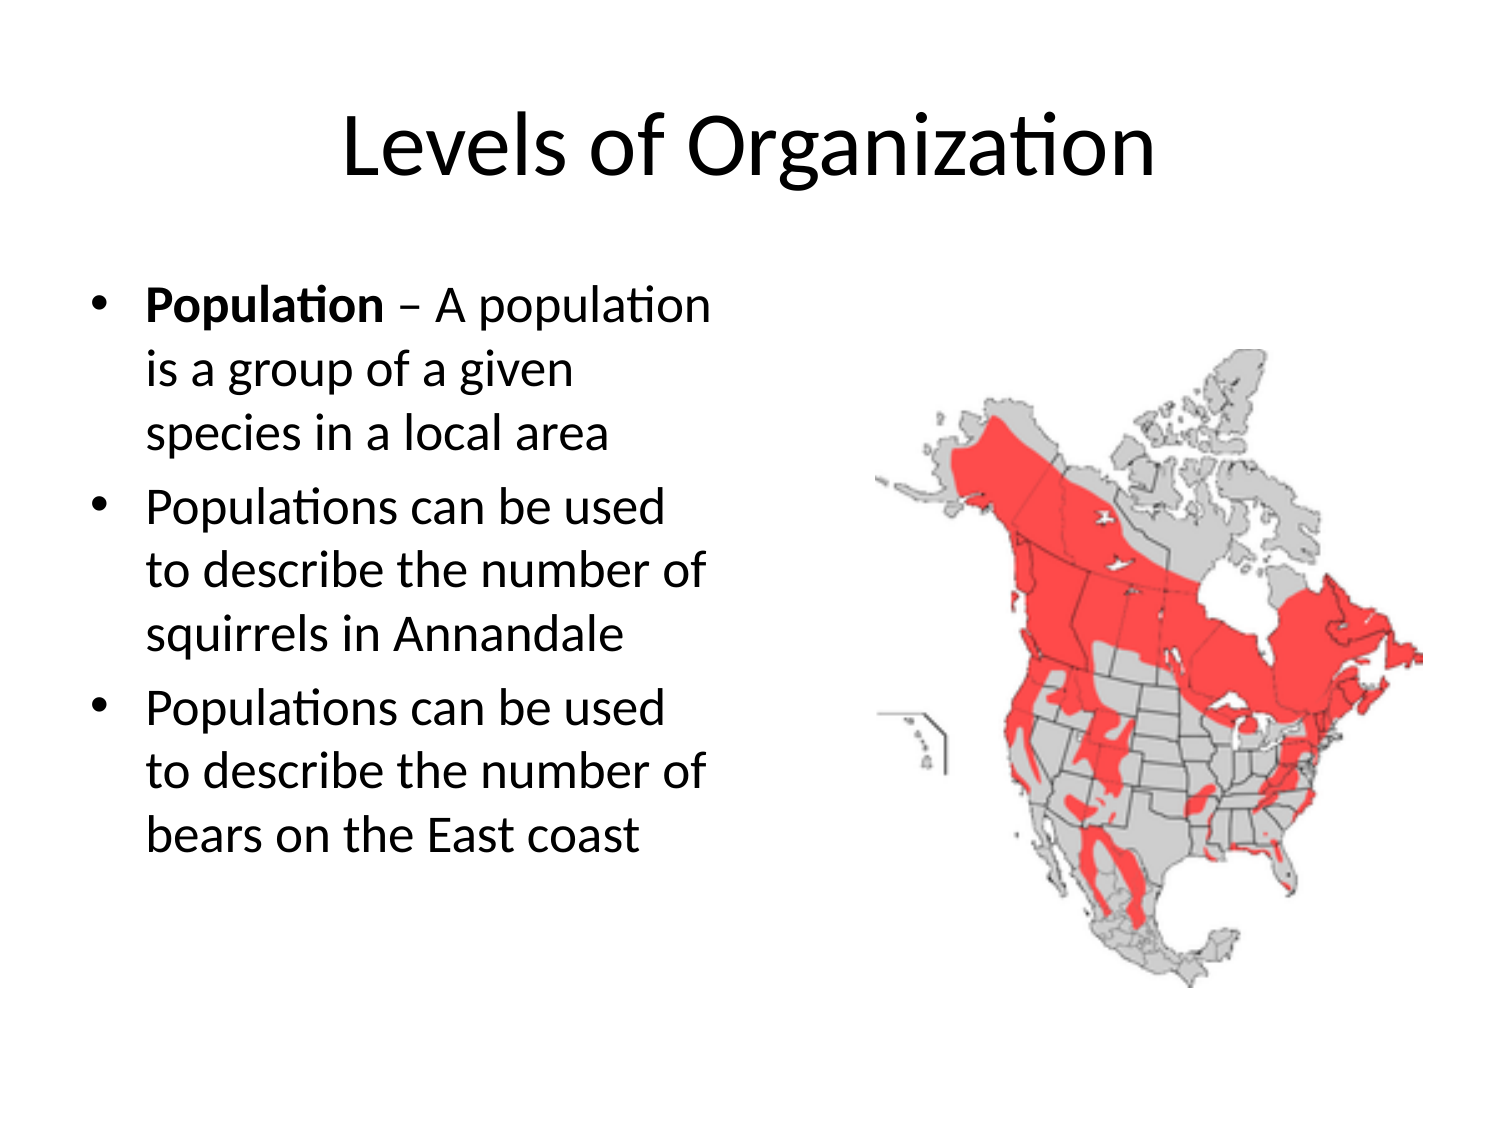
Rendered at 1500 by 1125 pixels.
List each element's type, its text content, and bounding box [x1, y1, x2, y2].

title Levels of Organization [75, 45, 1425, 233]
list Population – A population is a group of a given species in a local area Populations can be used to describe the number of squirrels in Annandale Populations can be used to describe the number of bears on the East coast [75, 262, 738, 1005]
picture [874, 349, 1424, 988]
